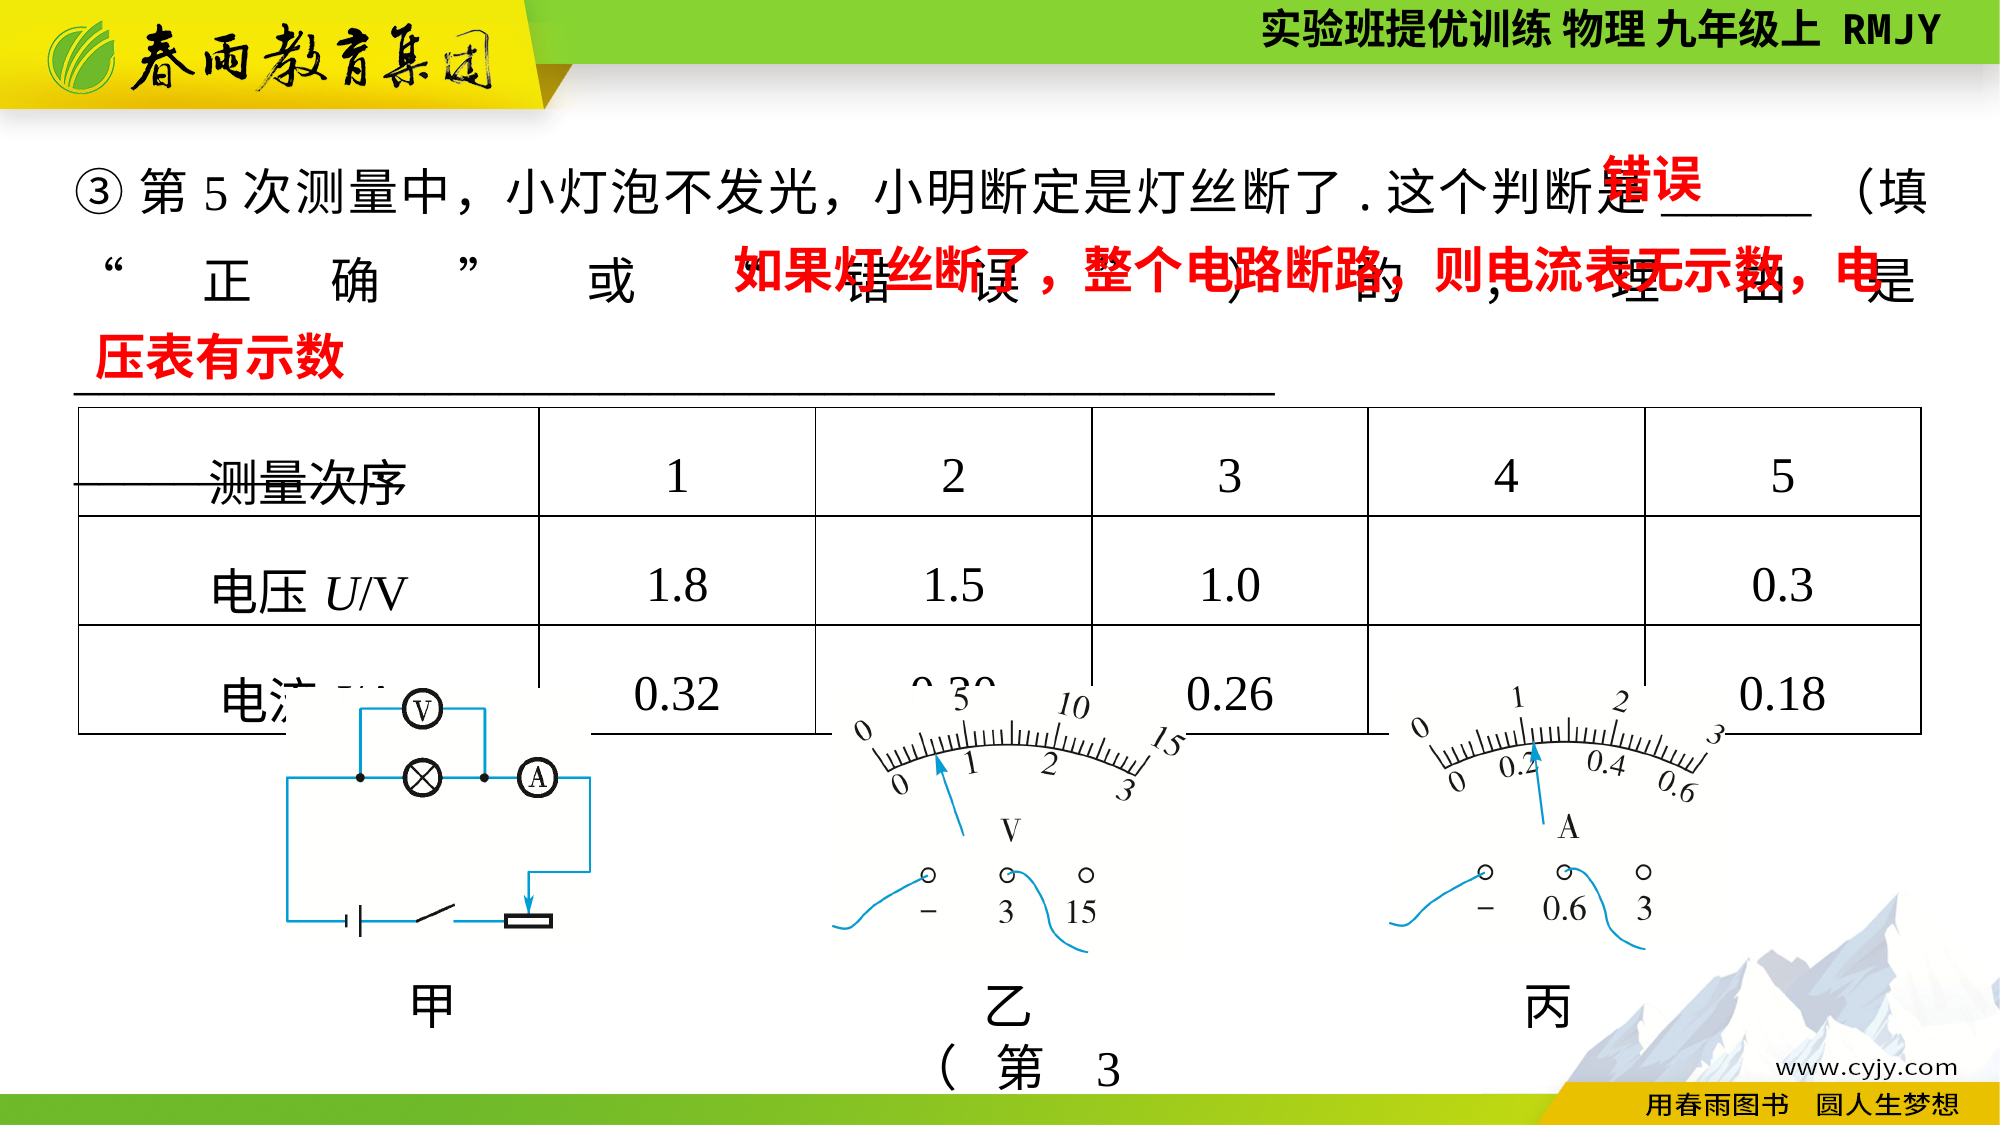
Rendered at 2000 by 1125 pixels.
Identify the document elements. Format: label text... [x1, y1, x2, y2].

text_box 丙 [1508, 959, 1589, 1042]
table_cell 1.8 [540, 517, 815, 624]
text_box 压表有示数 [80, 317, 361, 393]
text_box 如果灯丝断了，整个电路断路，则电流表无示数，电 [669, 201, 1941, 307]
table_cell 0.32 [540, 626, 815, 733]
table_cell 1.5 [816, 517, 1091, 624]
table_header 2 [816, 408, 1091, 515]
table_header 1 [540, 408, 815, 515]
table_cell [1369, 517, 1644, 624]
text_box 乙 [968, 961, 1049, 999]
table_cell 0.18 [1646, 626, 1920, 733]
table_cell 1.0 [1093, 517, 1367, 624]
text_box 甲 [393, 946, 473, 1042]
list ③第5次测量中，小灯泡不发光，小明断定是灯丝断了.这个判断是______（填“正确”或“错误”）的，理由是________________________________________________ ____________. [59, 122, 1944, 399]
picture [0, 0, 2000, 1125]
table_cell [1369, 626, 1644, 733]
table_header 4 [1369, 408, 1644, 515]
table_cell 电压U/V [79, 517, 538, 624]
table_cell 0.30 [816, 626, 1091, 733]
text_box 错误 [1587, 139, 1718, 215]
table_cell 0.26 [1093, 626, 1367, 733]
table_header 3 [1093, 408, 1367, 515]
table_cell 0.3 [1646, 517, 1920, 624]
text_box （第3题） [892, 999, 1148, 1105]
table_cell 电流I/A [79, 626, 538, 733]
table_header 5 [1646, 408, 1920, 515]
table_header 测量次序 [79, 408, 538, 515]
